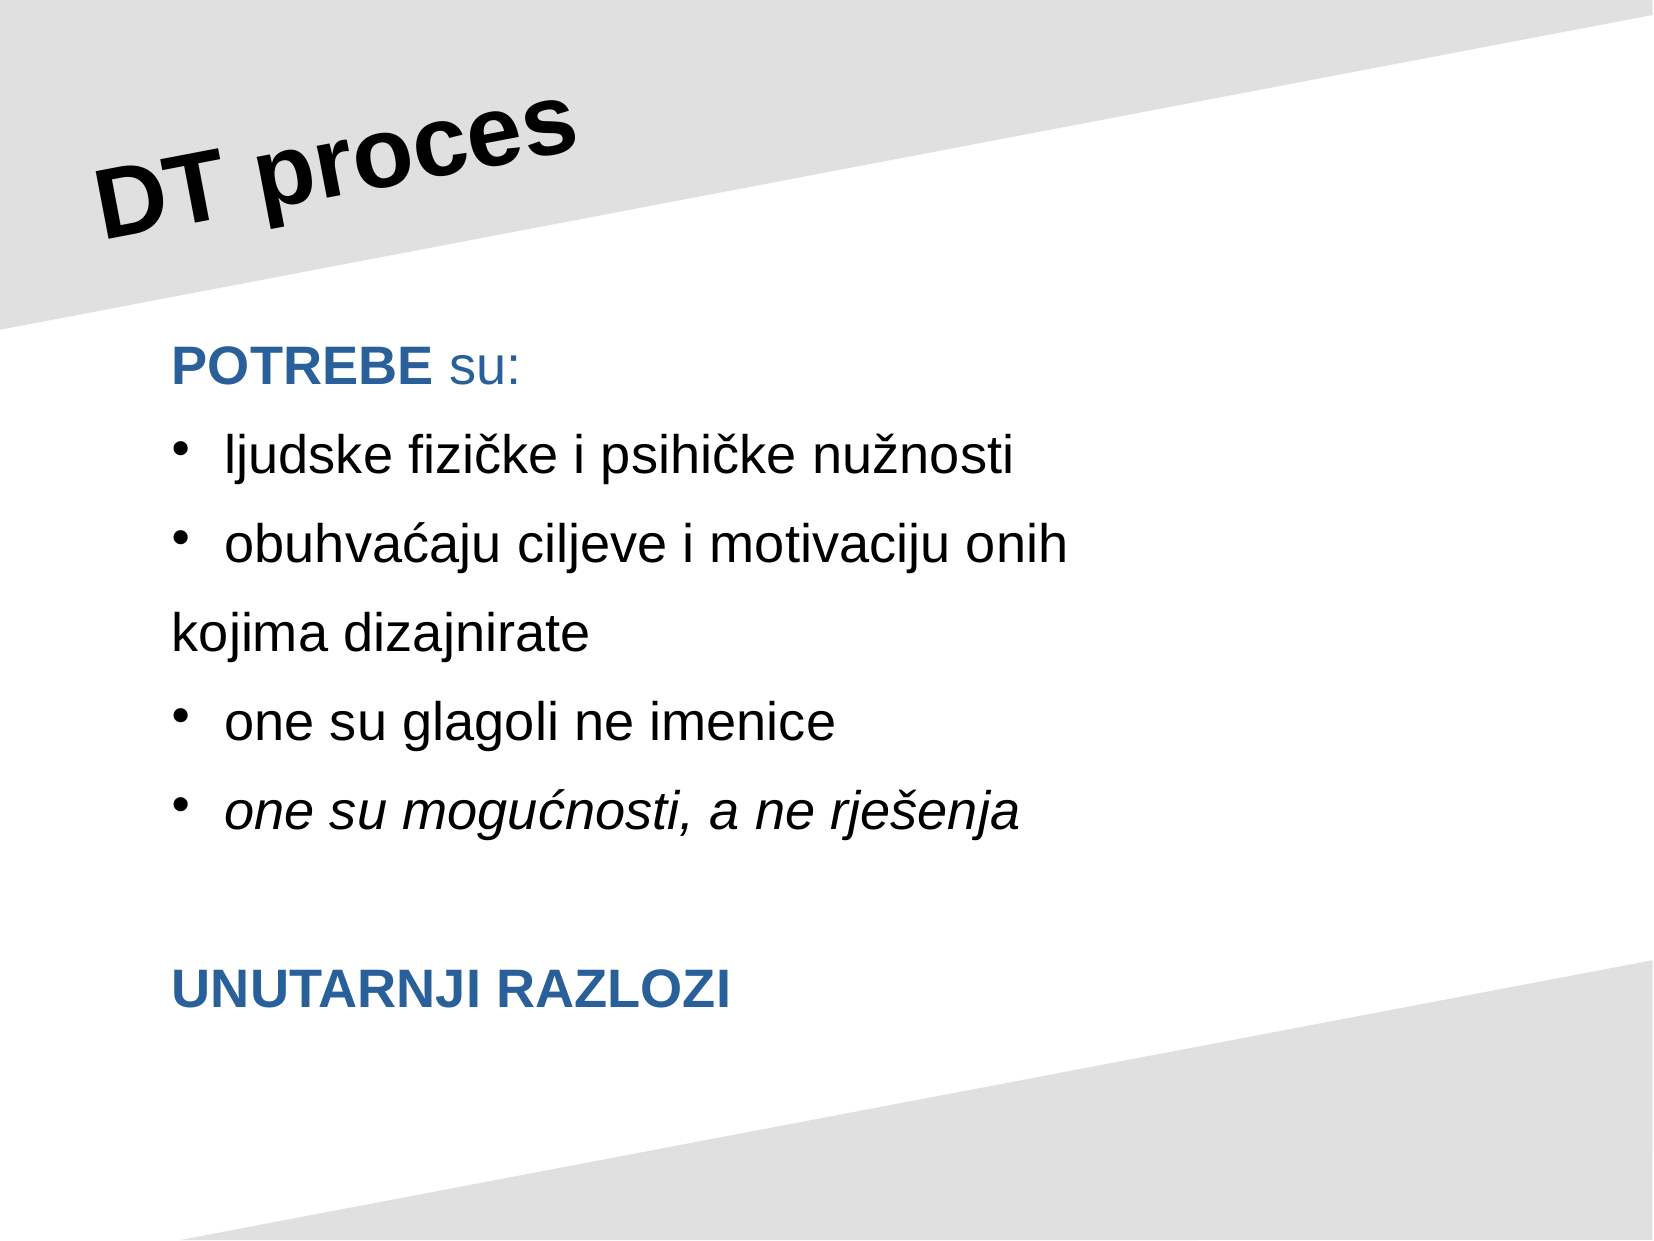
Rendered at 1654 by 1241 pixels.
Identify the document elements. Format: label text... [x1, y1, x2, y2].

text_box POTREBE su: ljudske fizičke i psihičke nužnosti obuhvaćaju ciljeve i motivaciju onih kojima dizajnirate one su glagoli ne imenice one su mogućnosti, a ne rješenja UNUTARNJI RAZLOZI [153, 330, 1537, 1051]
text_box DT proces [83, 0, 1470, 261]
